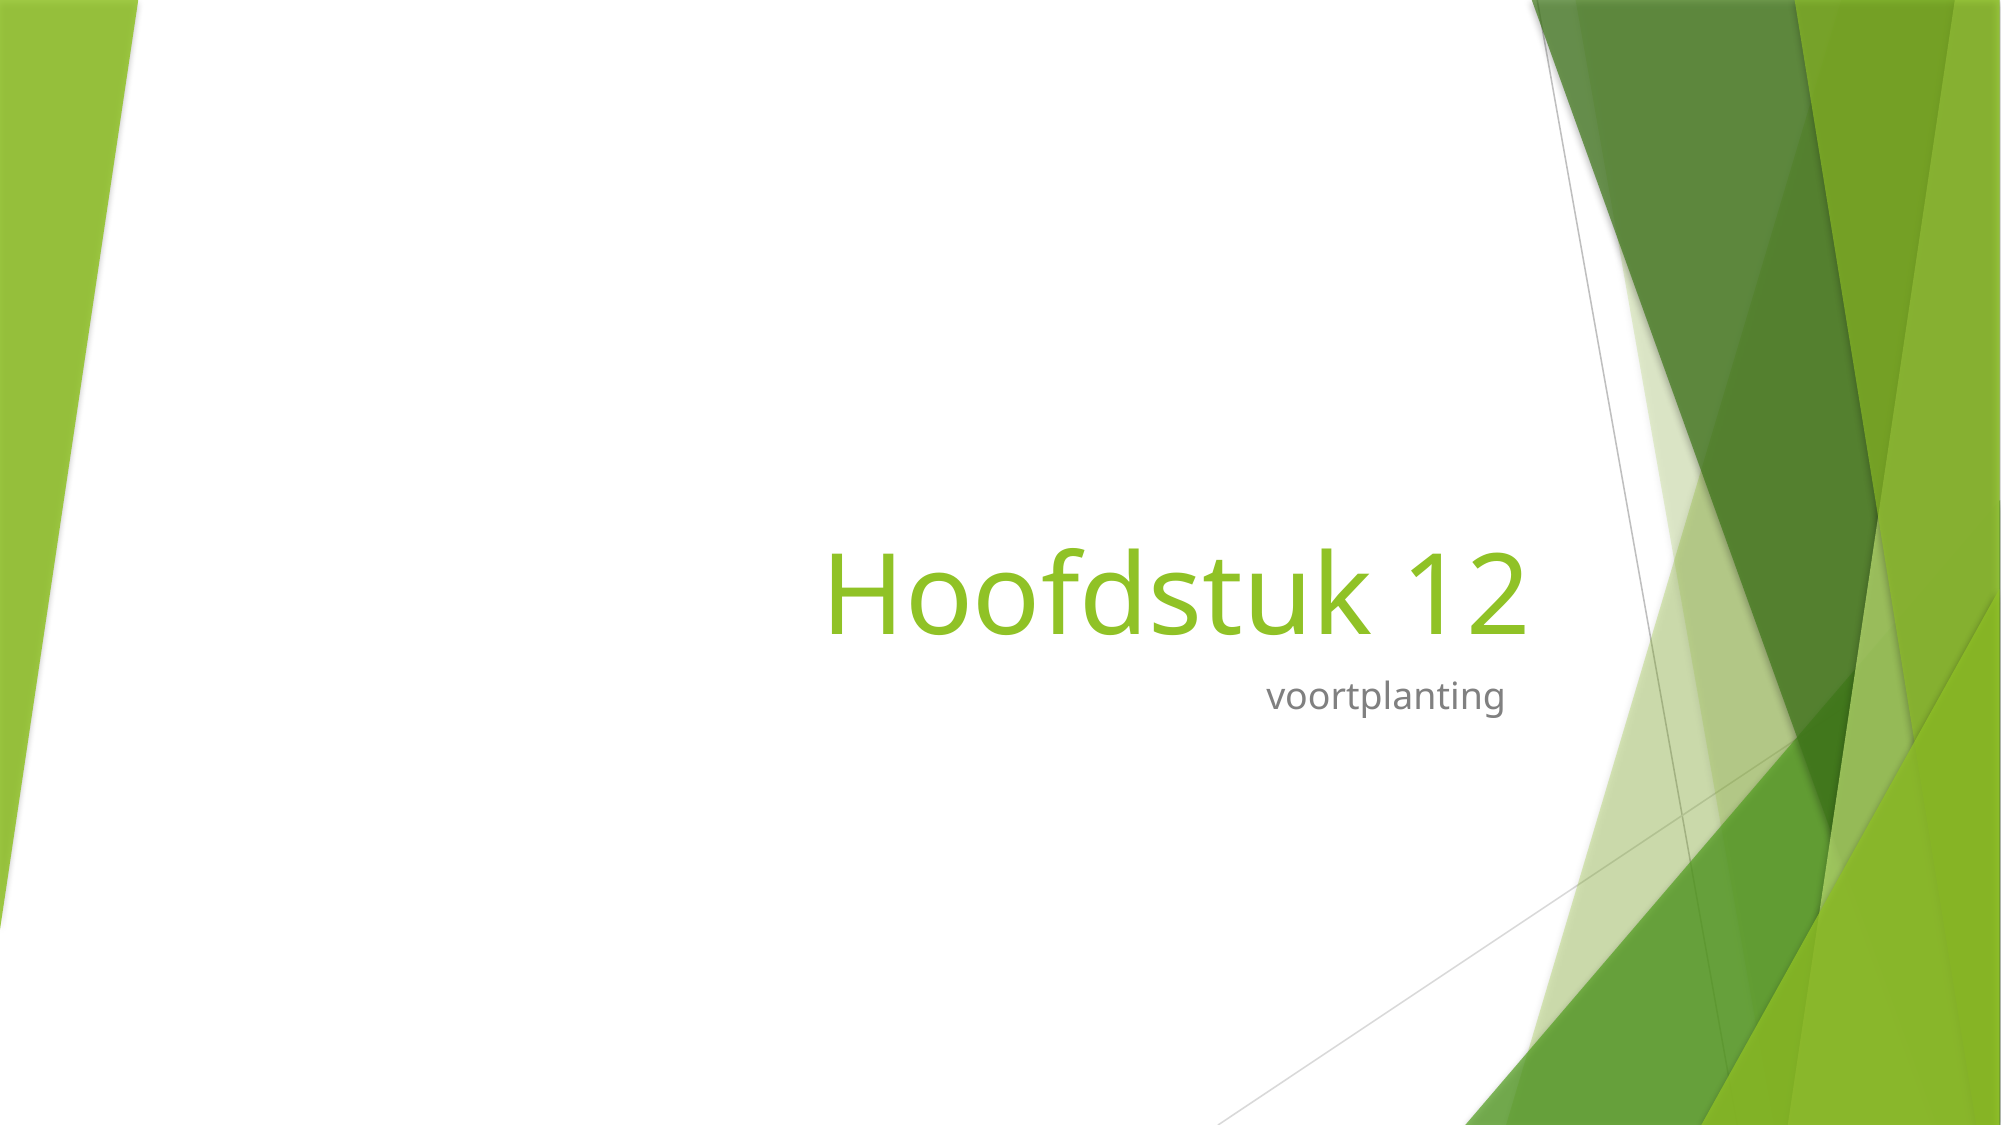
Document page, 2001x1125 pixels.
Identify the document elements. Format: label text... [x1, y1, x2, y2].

subtitle voortplanting [247, 664, 1522, 845]
title Hoofdstuk 12 [301, 394, 1576, 665]
